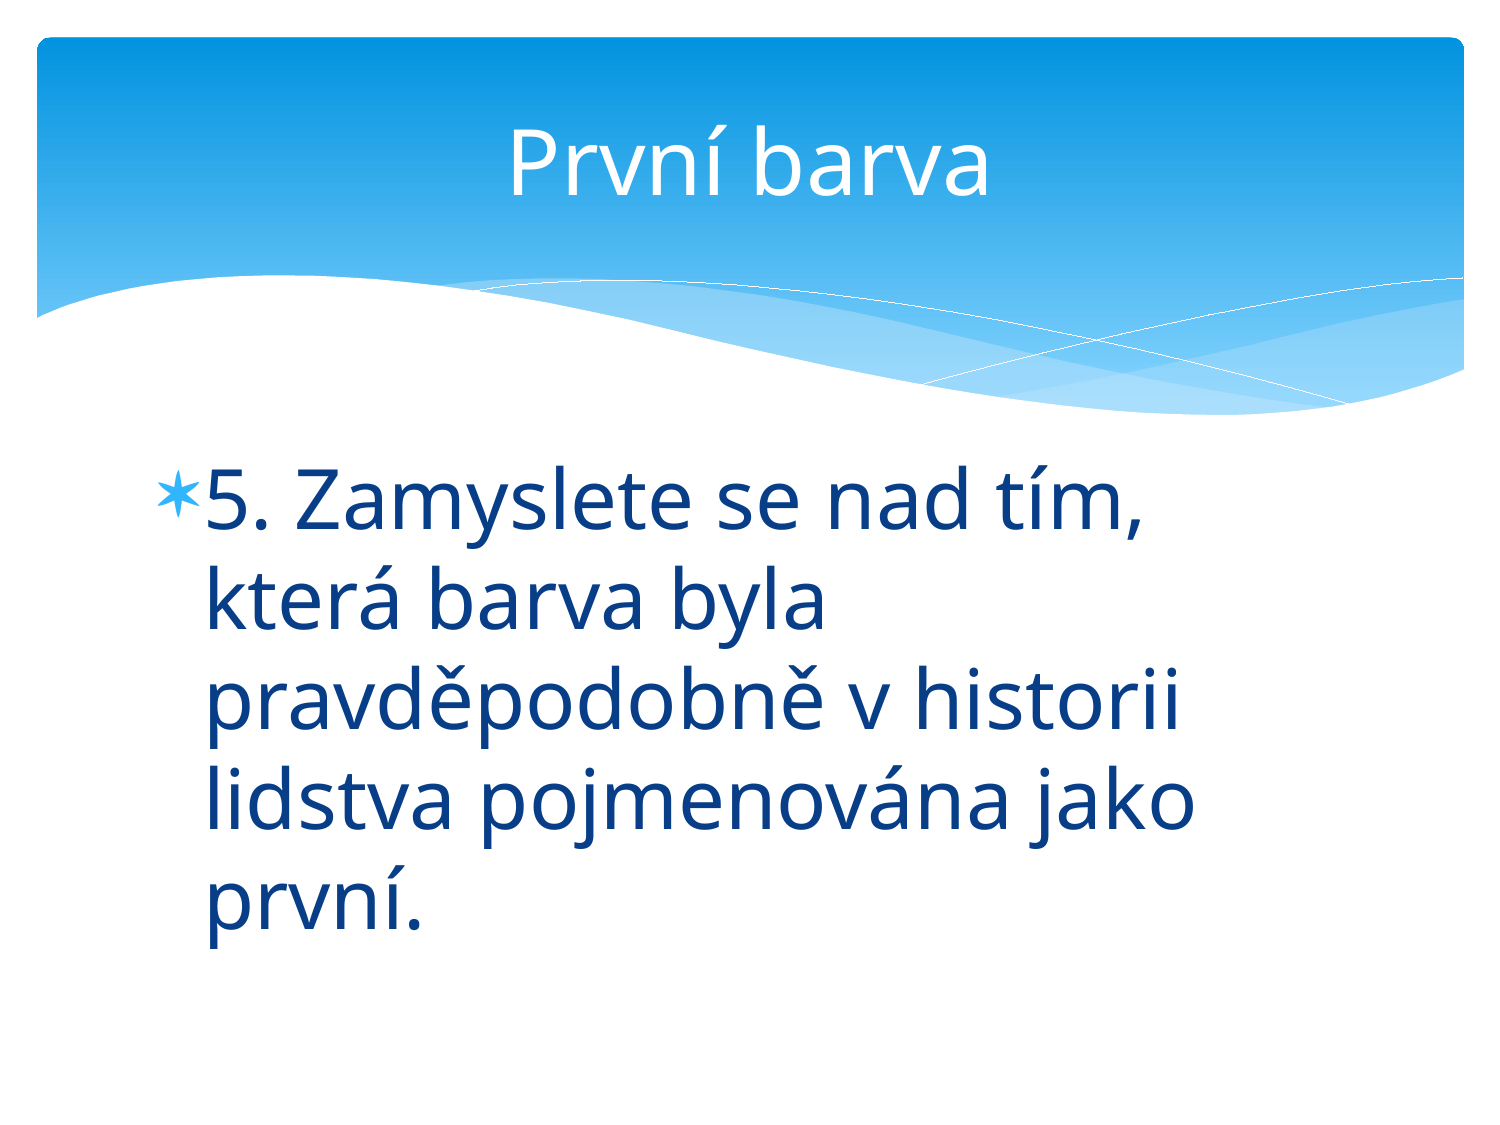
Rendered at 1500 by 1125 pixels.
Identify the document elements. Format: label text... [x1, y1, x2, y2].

list 5. Zamyslete se nad tím, která barva byla pravděpodobně v historii lidstva pojmenována jako první. [143, 438, 1359, 1005]
title První barva [75, 55, 1425, 261]
